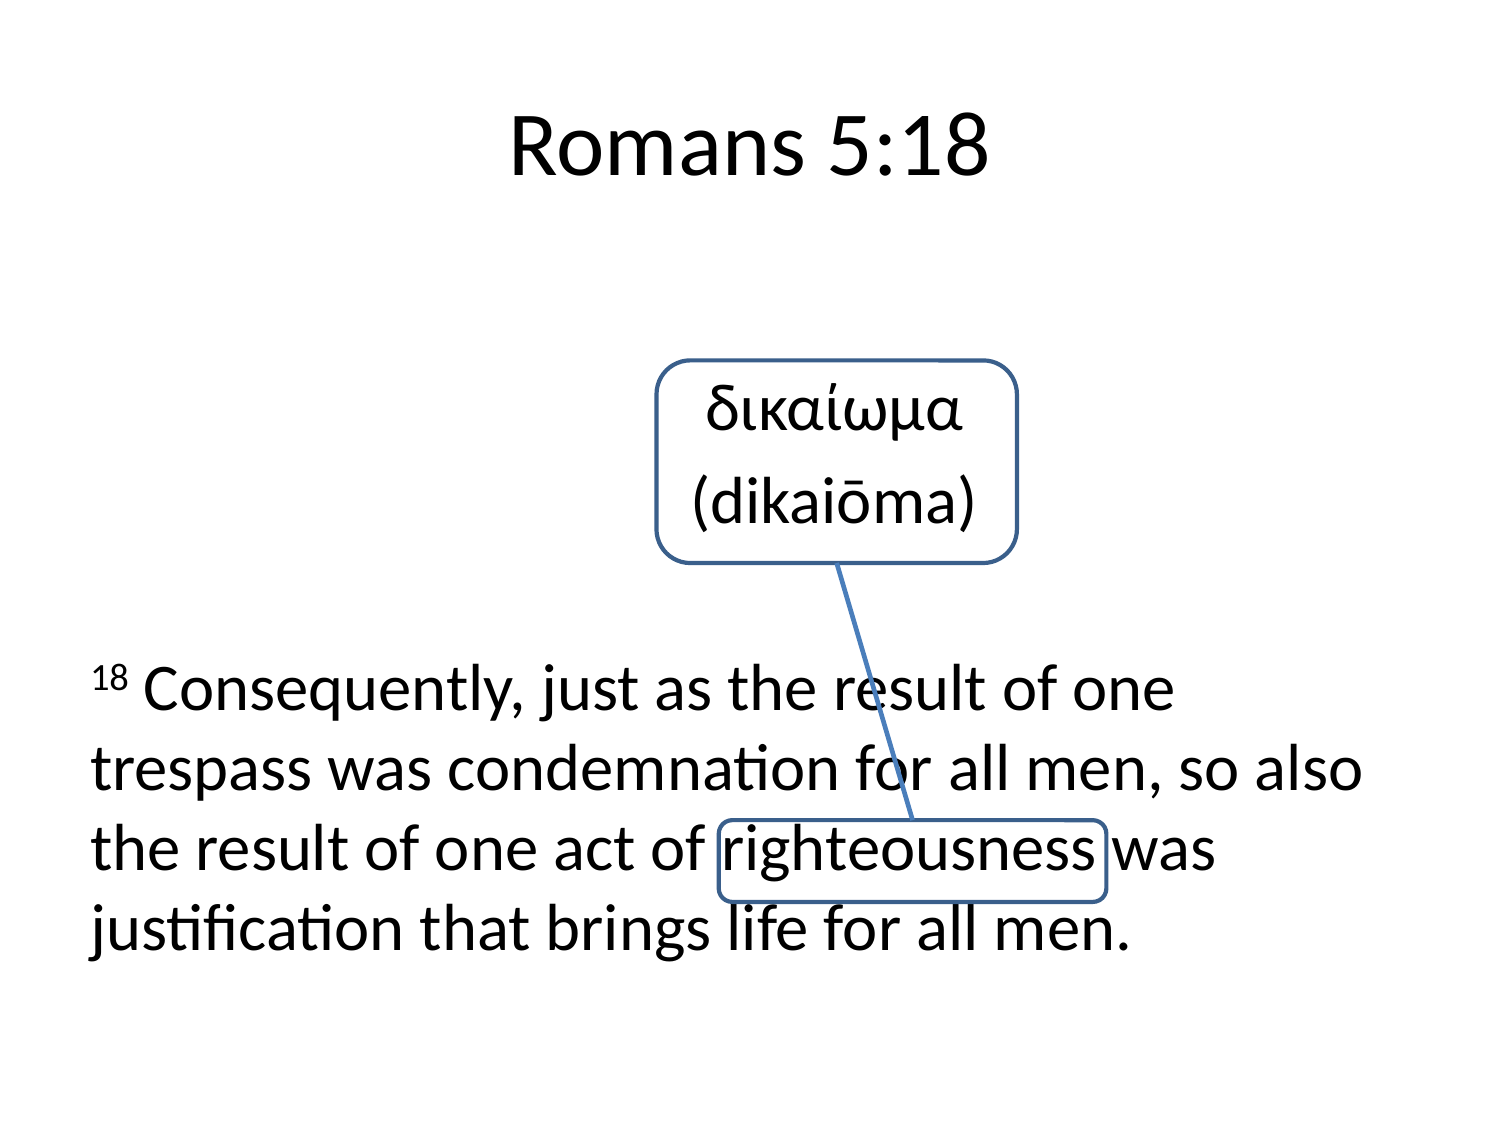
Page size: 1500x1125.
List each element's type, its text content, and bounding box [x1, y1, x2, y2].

title Romans 5:18 [75, 45, 1425, 233]
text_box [836, 562, 913, 821]
text_box [716, 818, 1109, 905]
text_box [654, 358, 1020, 566]
list δικαίωμα (dikaiōma) 18 Consequently, just as the result of one trespass was condemnation for all men, so also the result of one act of righteousness was justification that brings life for all men. [75, 262, 1425, 1005]
